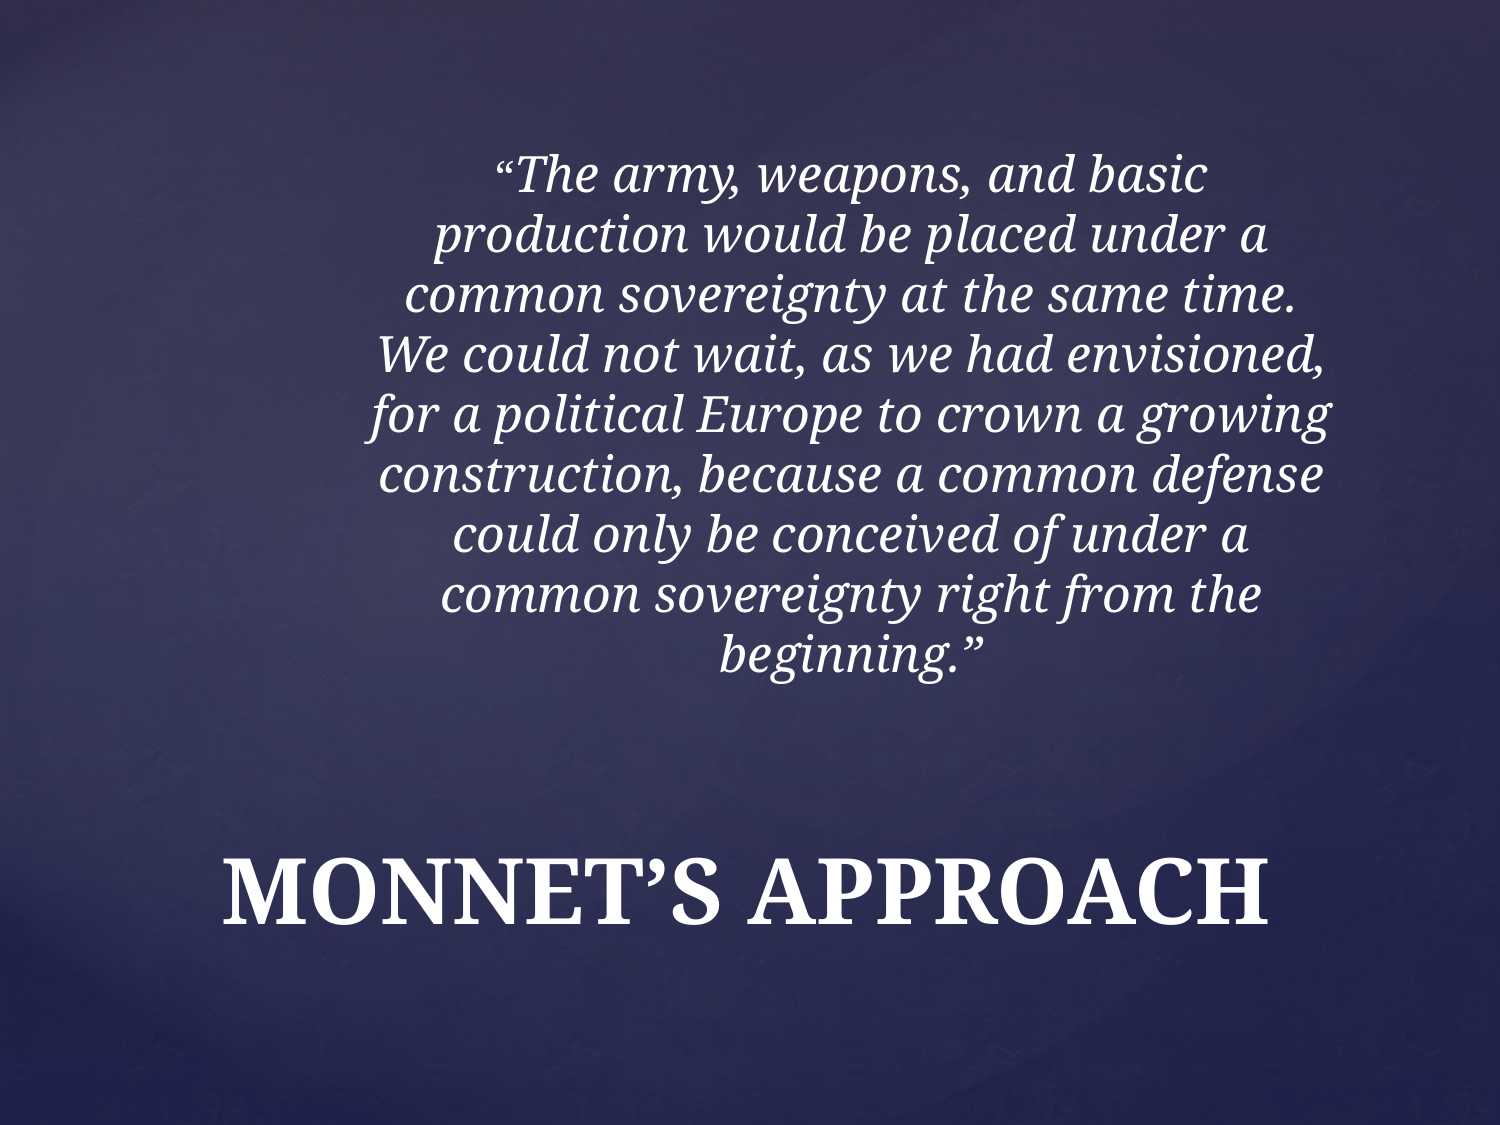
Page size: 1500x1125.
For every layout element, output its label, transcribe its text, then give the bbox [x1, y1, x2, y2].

list “The army, weapons, and basic production would be placed under a common sovereignty at the same time. We could not wait, as we had envisioned, for a political Europe to crown a growing construction, because a common defense could only be conceived of under a common sovereignty right from the beginning.” [350, 112, 1350, 713]
title MONNET’S APPROACH [127, 800, 1365, 950]
